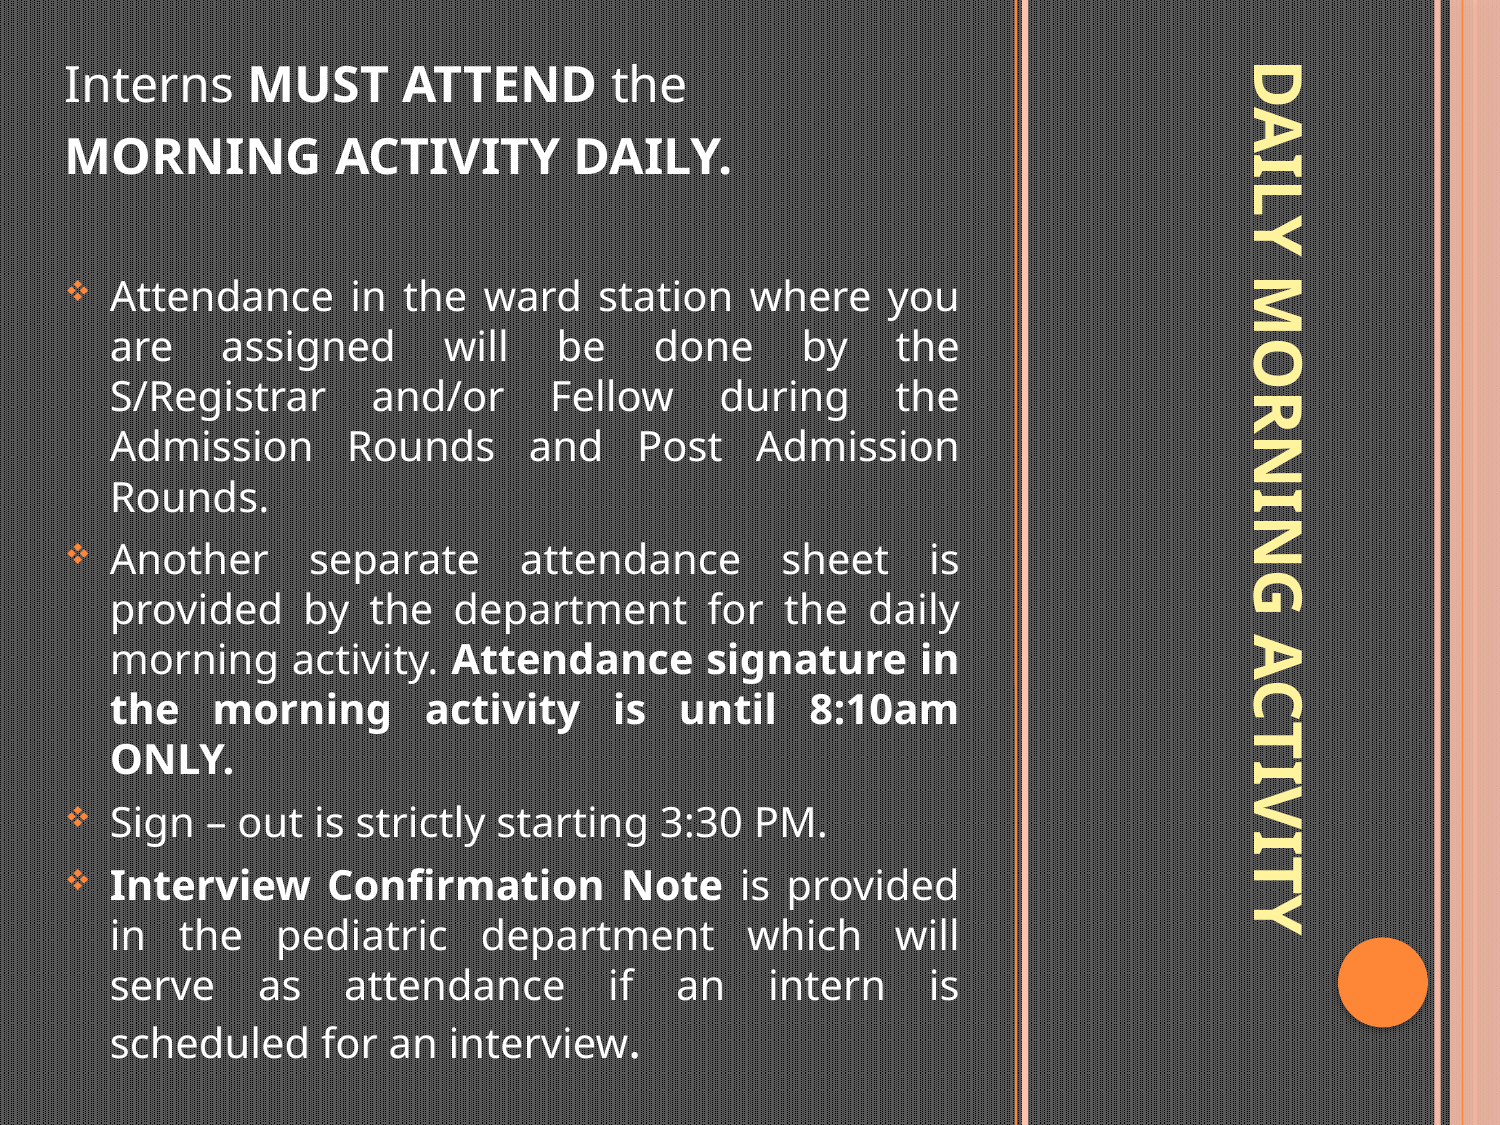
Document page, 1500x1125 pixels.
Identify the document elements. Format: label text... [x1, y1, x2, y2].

title Daily morning activity [1234, 45, 1377, 1080]
list Interns MUST ATTEND the MORNING ACTIVITY DAILY. Attendance in the ward station where you are assigned will be done by the S/Registrar and/or Fellow during the Admission Rounds and Post Admission Rounds. Another separate attendance sheet is provided by the department for the daily morning activity. Attendance signature in the morning activity is until 8:10am ONLY. Sign – out is strictly starting 3:30 PM. Interview Confirmation Note is provided in the pediatric department which will serve as attendance if an intern is scheduled for an interview. [50, 45, 975, 1083]
